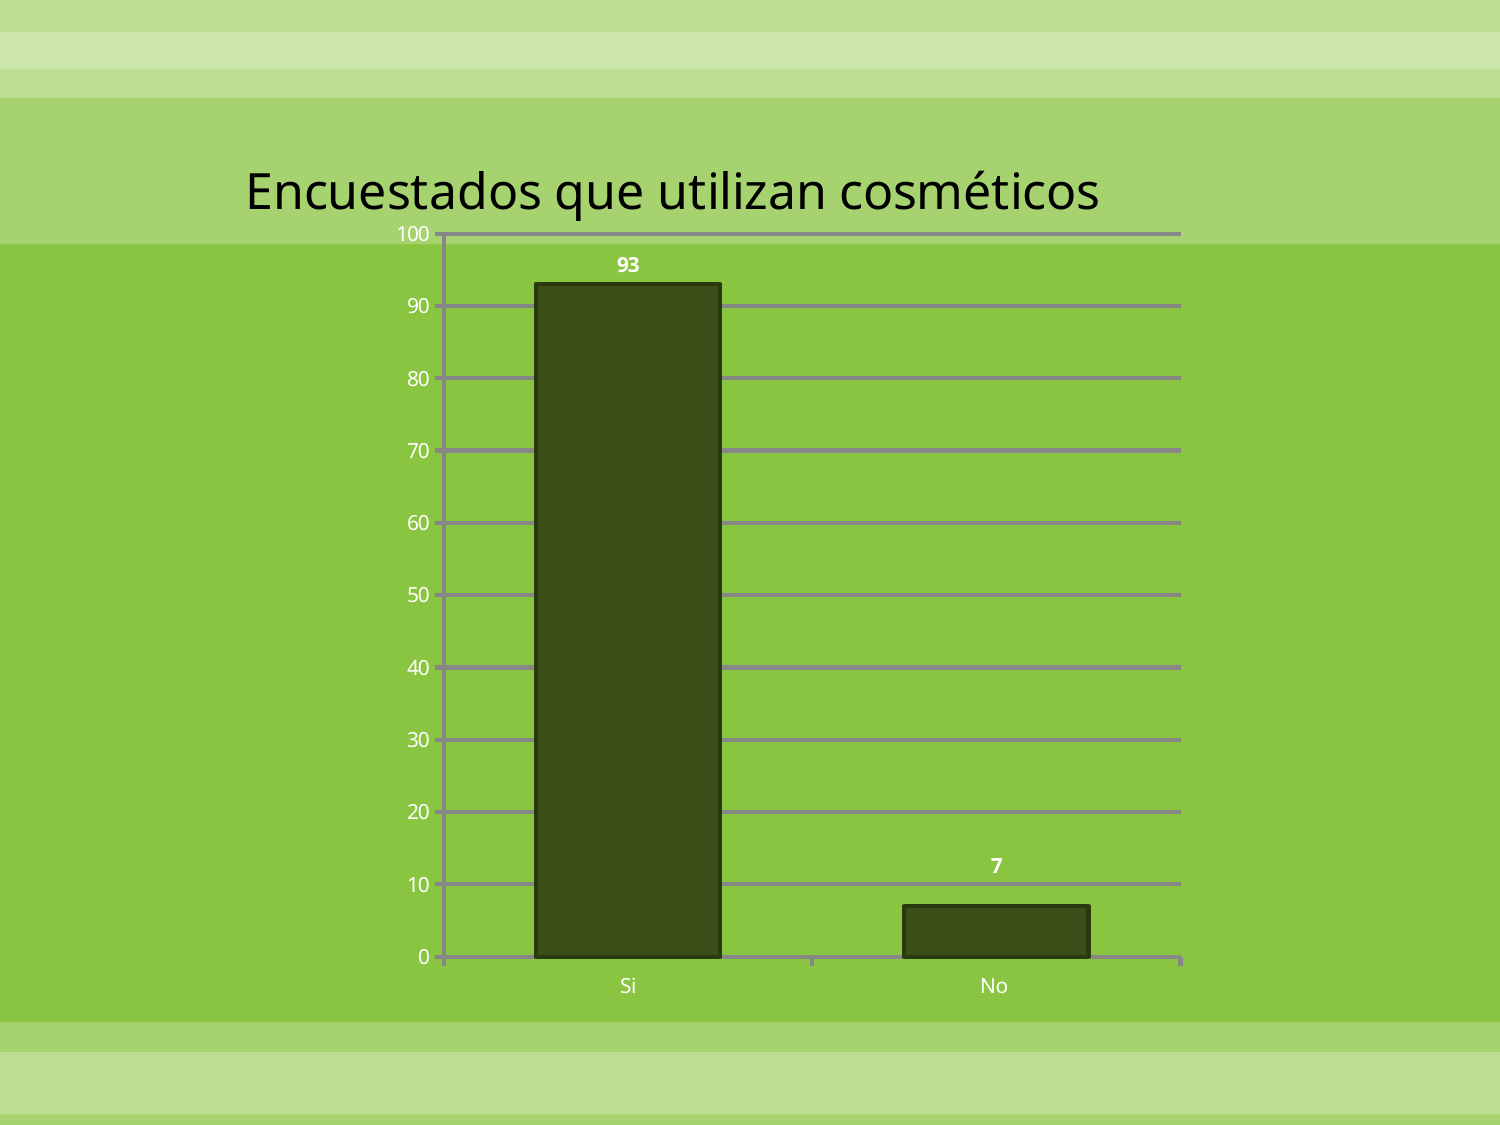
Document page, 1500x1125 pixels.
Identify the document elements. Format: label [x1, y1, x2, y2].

chart [63, 111, 1429, 1053]
picture [0, 0, 1500, 1125]
